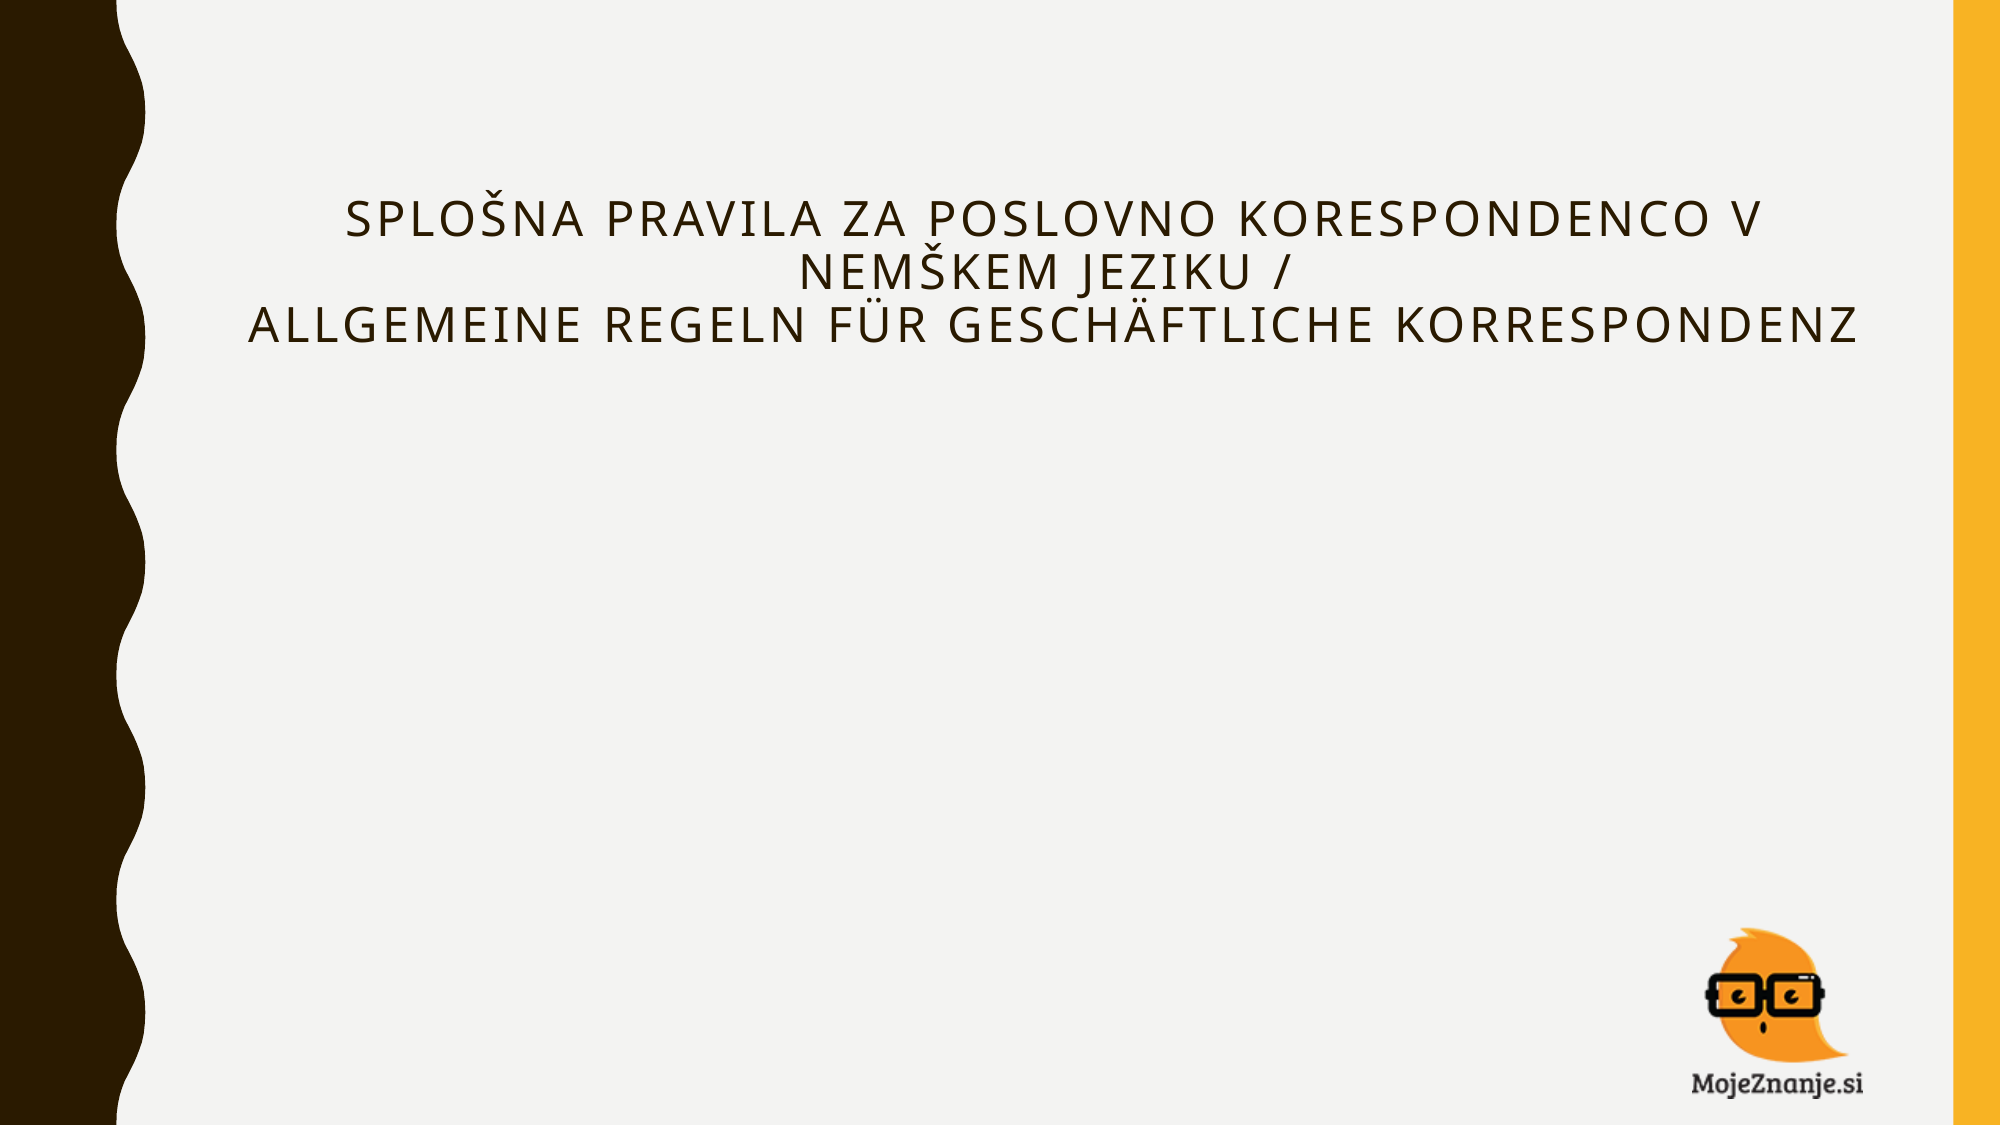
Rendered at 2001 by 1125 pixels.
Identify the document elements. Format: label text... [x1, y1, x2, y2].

title SPLOŠNA PRAVILA ZA POSLOVNO KORESPONDENCO V NEMŠKEM JEZIKU / ALLGEMEINE REGELN FÜR GESCHÄFTLICHE KORRESPONDENZ [221, 187, 1891, 432]
picture [1692, 926, 1863, 1099]
